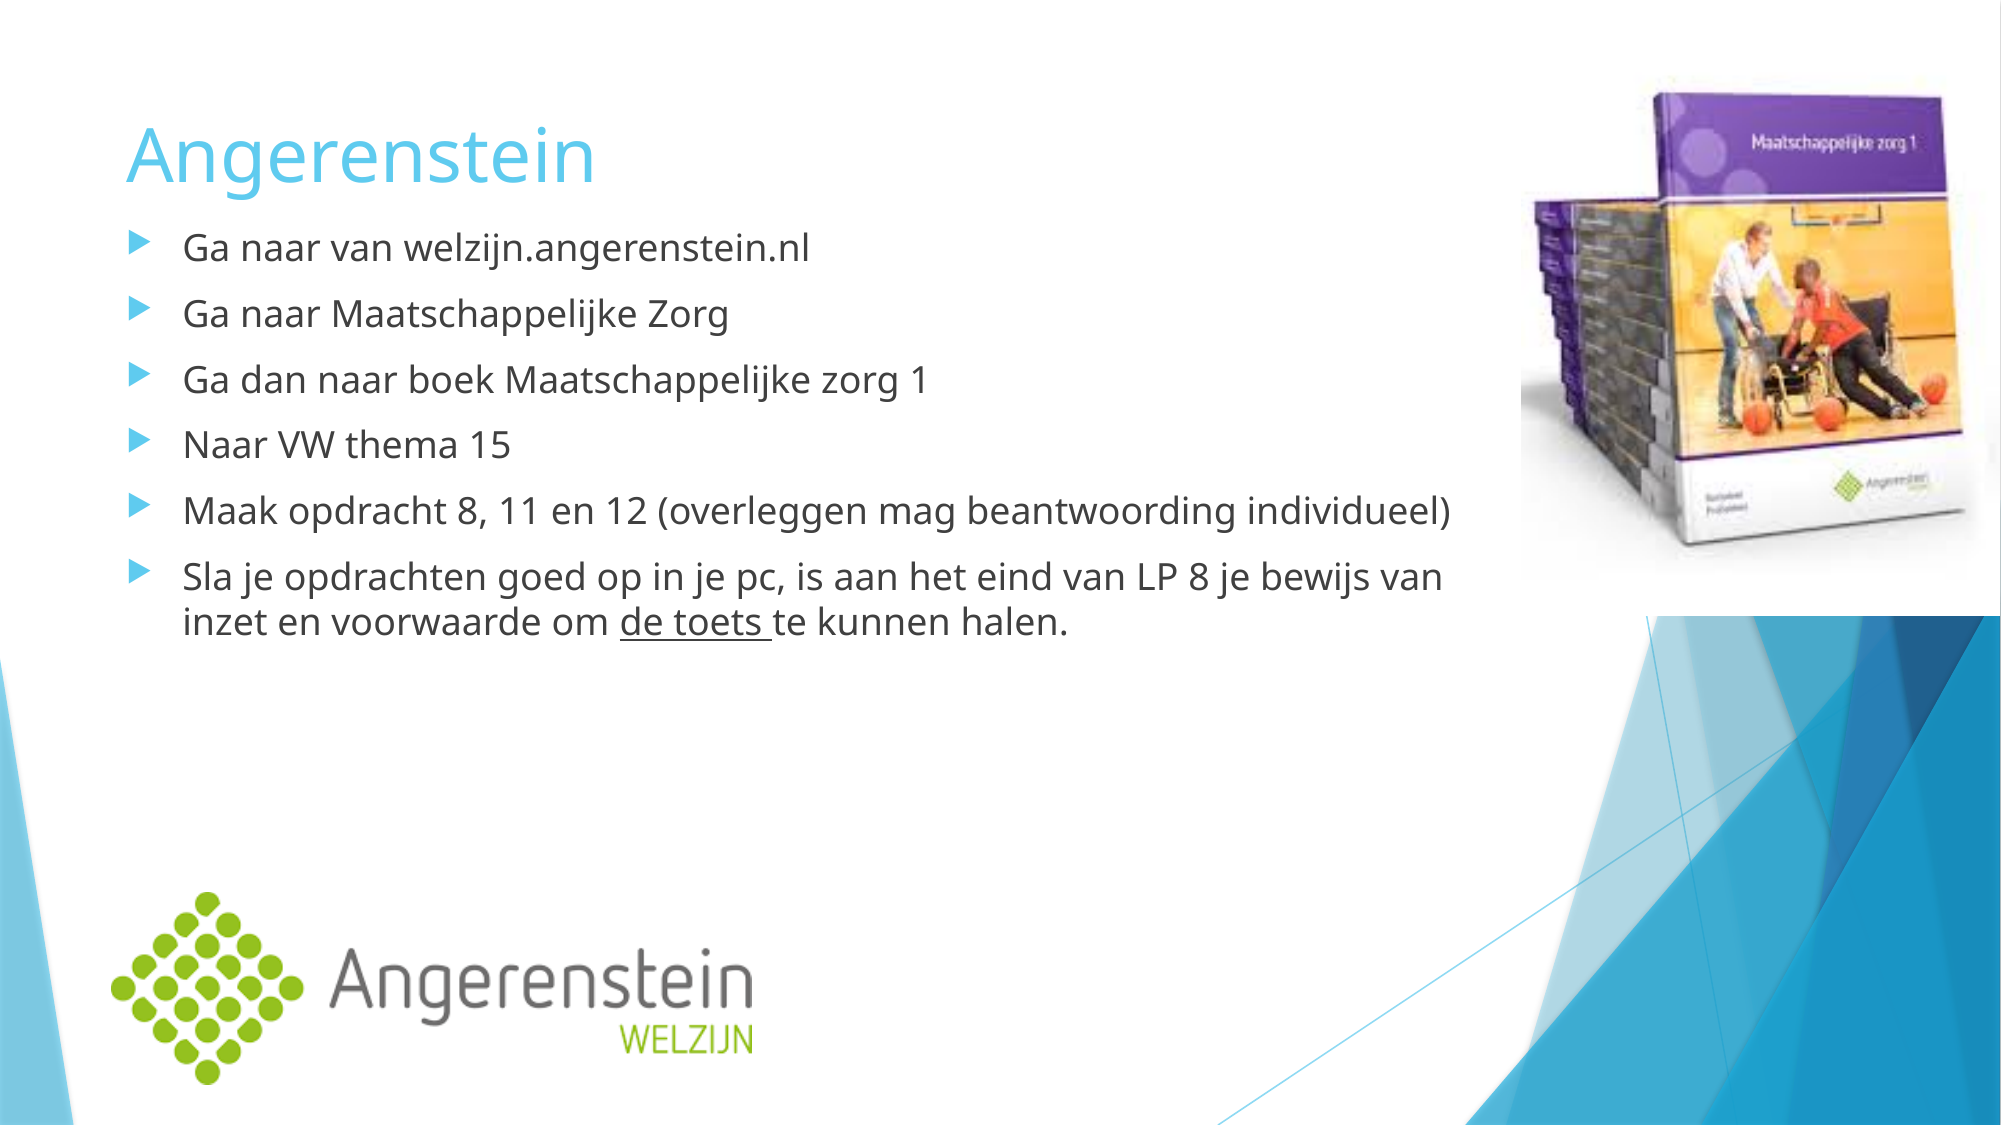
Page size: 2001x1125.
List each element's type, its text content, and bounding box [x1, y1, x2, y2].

list Ga naar van welzijn.angerenstein.nl Ga naar Maatschappelijke Zorg Ga dan naar boek Maatschappelijke zorg 1 Naar VW thema 15 Maak opdracht 8, 11 en 12 (overleggen mag beantwoording individueel) Sla je opdrachten goed op in je pc, is aan het eind van LP 8 je bewijs van inzet en voorwaarde om de toets te kunnen halen. [111, 216, 1522, 853]
title Angerenstein [111, 99, 1515, 216]
picture [110, 892, 753, 1086]
picture [1520, 0, 2000, 617]
